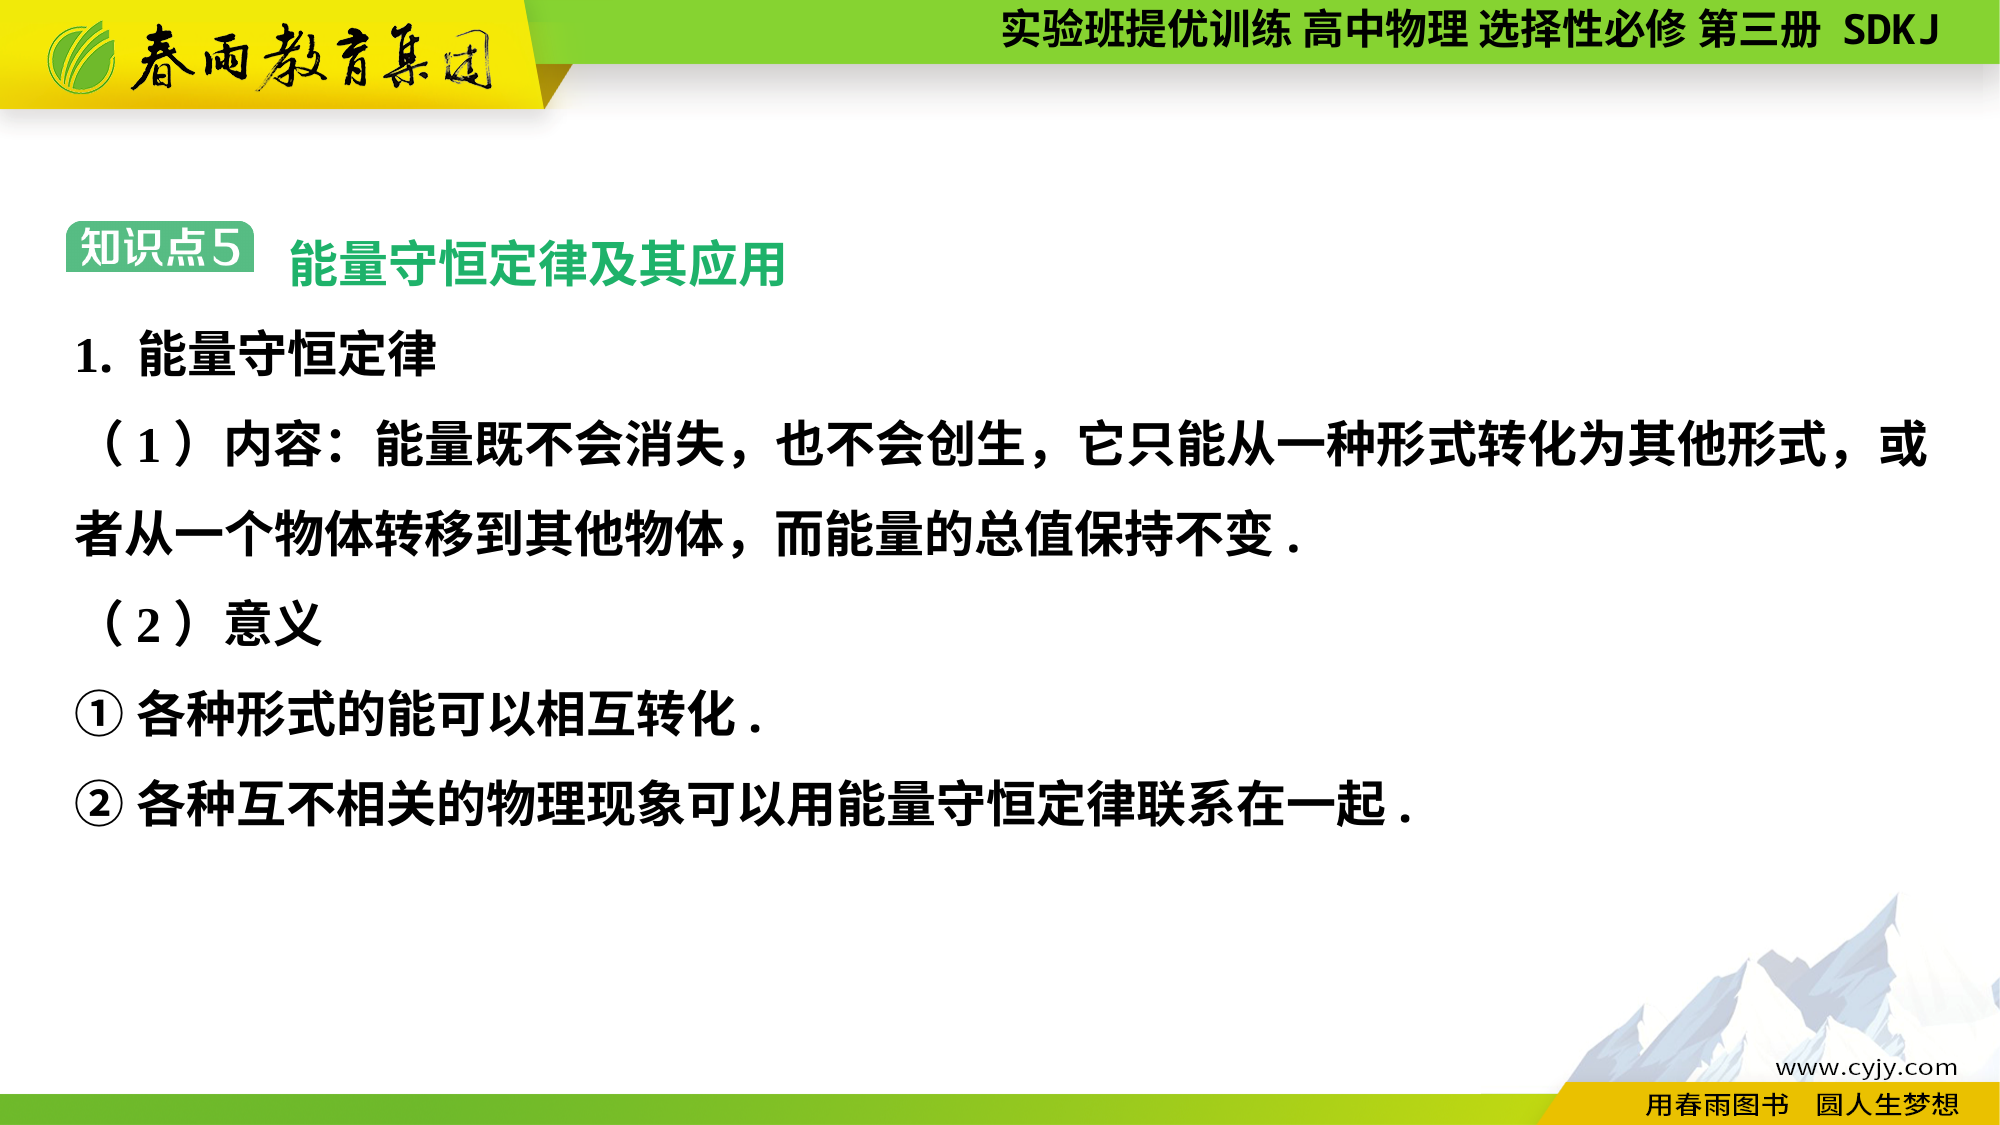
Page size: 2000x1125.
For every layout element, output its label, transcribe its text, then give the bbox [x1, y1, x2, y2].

list 能量守恒定律及其应用 1. 能量守恒定律 （1）内容：能量既不会消失，也不会创生，它只能从一种形式转化为其他形式，或者从一个物体转移到其他物体，而能量的总值保持不变. （2）意义 ①各种形式的能可以相互转化. ②各种互不相关的物理现象可以用能量守恒定律联系在一起. [59, 194, 1944, 846]
picture [0, 0, 2000, 1125]
